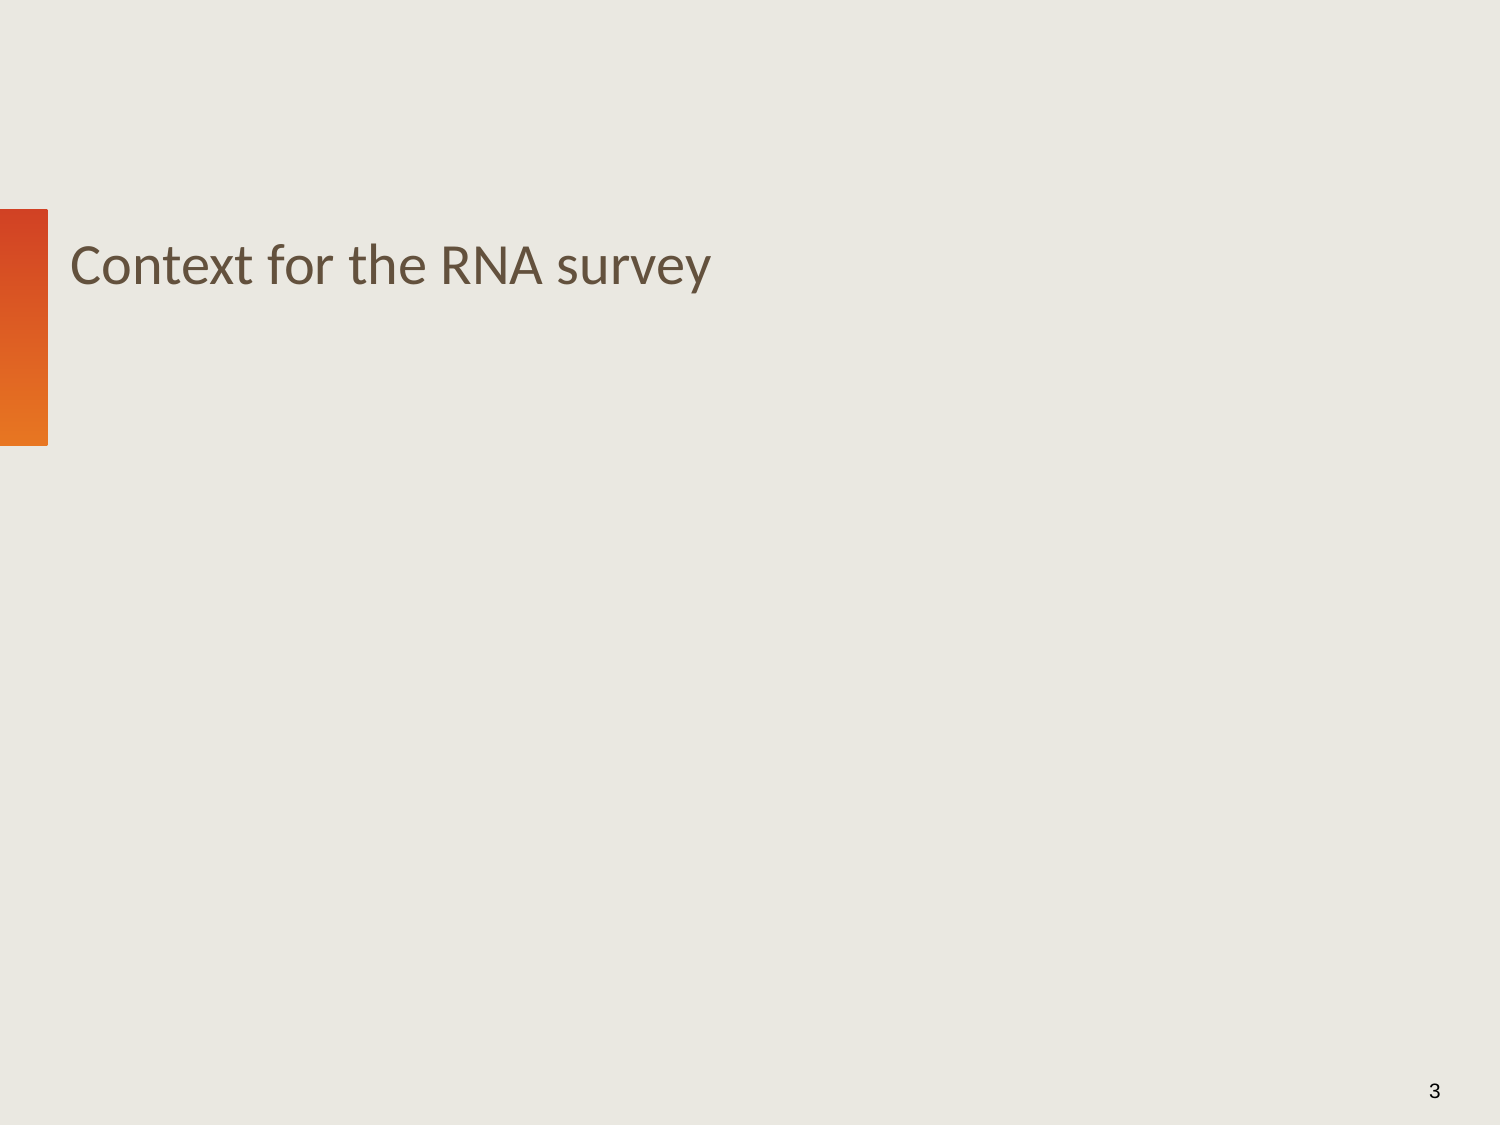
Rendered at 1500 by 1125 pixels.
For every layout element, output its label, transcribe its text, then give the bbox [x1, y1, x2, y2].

list Context for the RNA survey [70, 212, 1376, 449]
